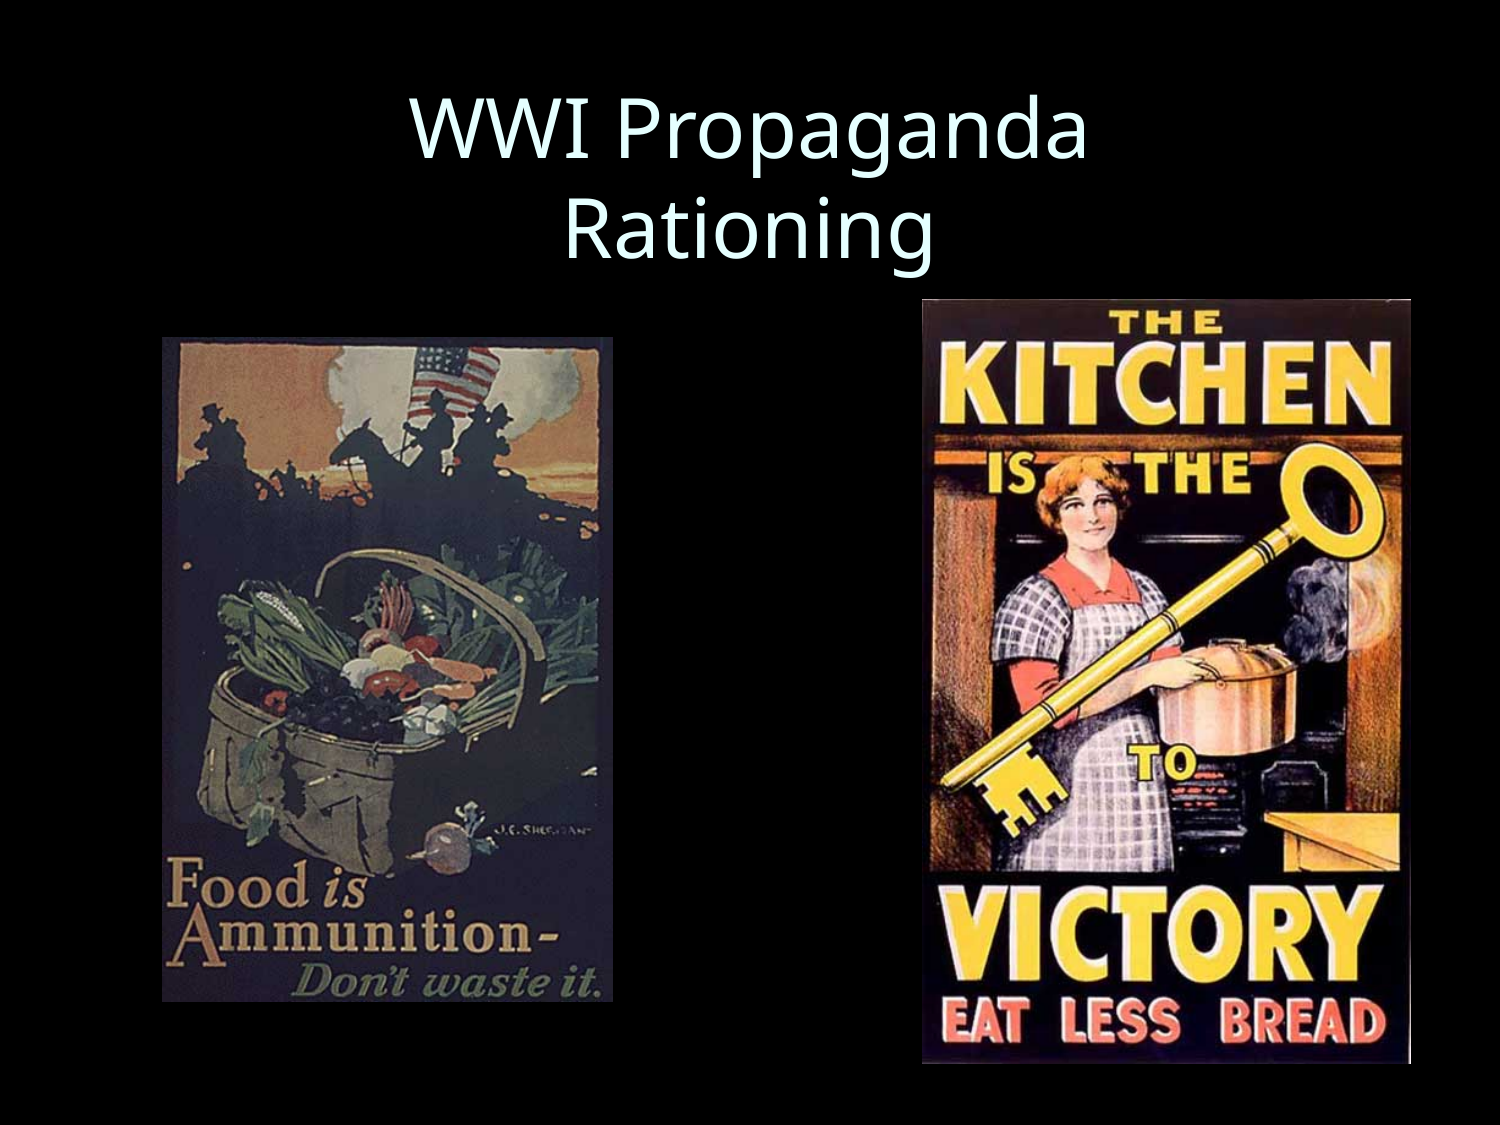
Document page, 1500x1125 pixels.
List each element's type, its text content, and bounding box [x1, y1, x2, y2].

picture [162, 337, 613, 1002]
title WWI Propaganda Rationing [74, 62, 1426, 288]
picture [921, 299, 1412, 1065]
